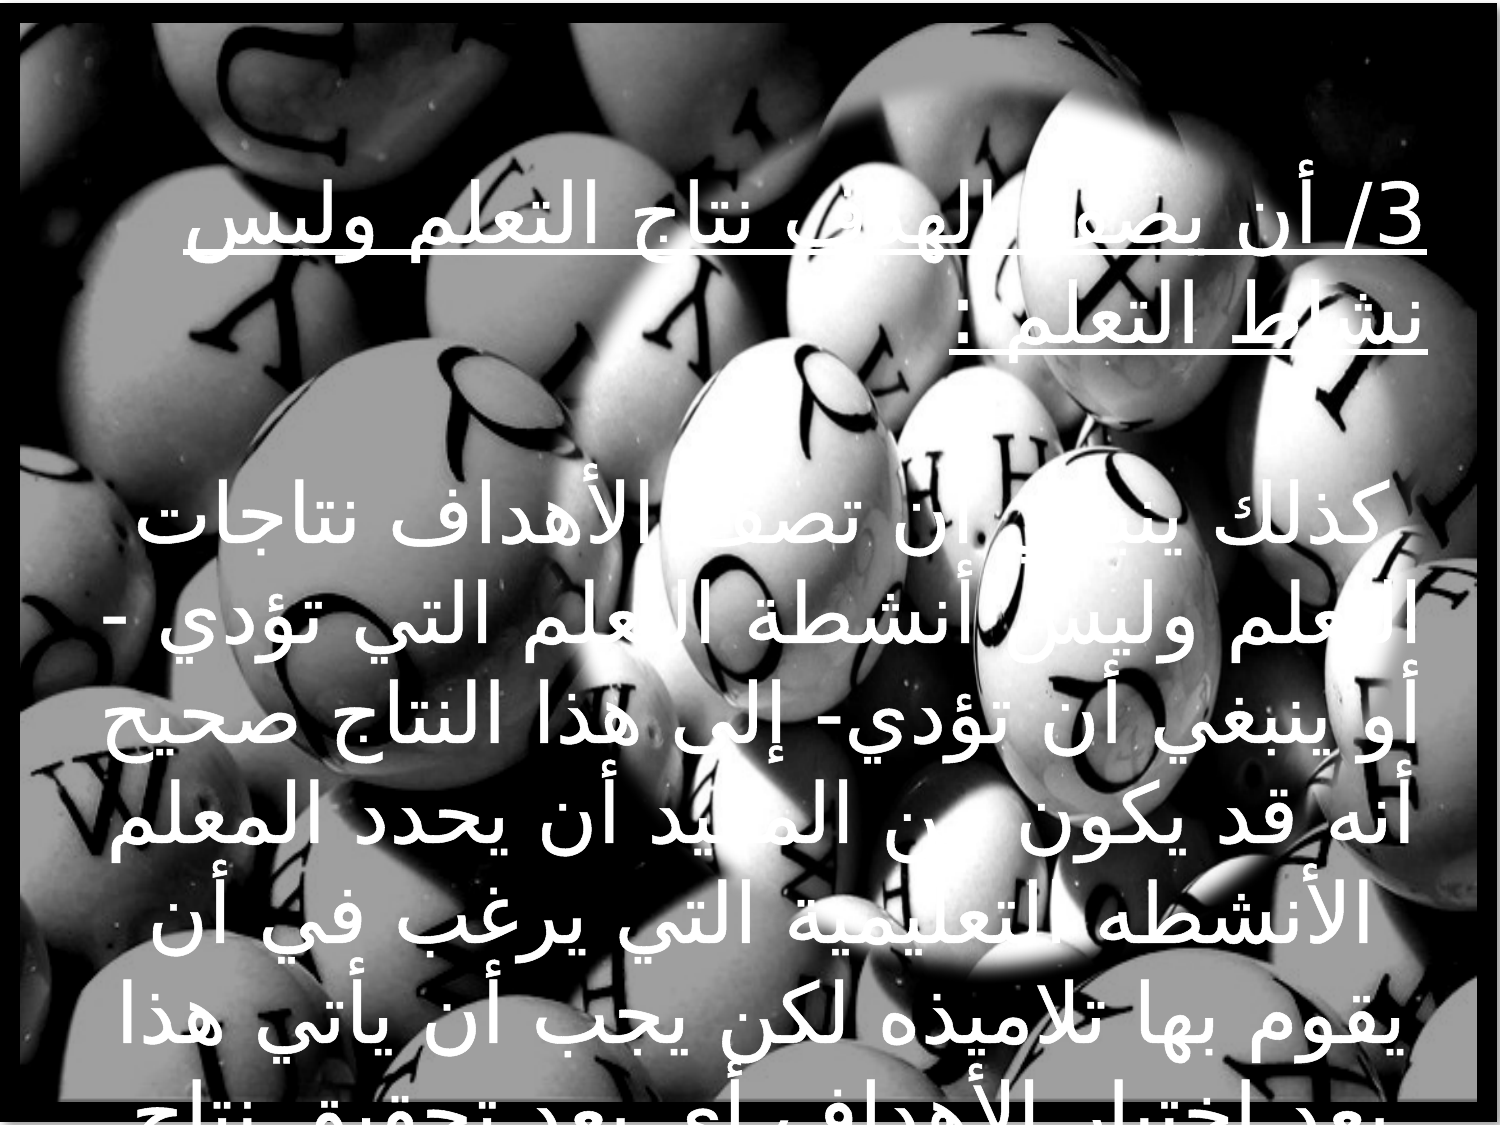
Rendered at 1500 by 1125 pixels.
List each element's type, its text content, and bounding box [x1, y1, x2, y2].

text_box 3/ أن يصف الهدف نتاج التعلم وليس نشاط التعلم : كذلك ينبغي أن تصف الأهداف نتاجات التعلم وليس أنشطة التعلم التي تؤدي -أو ينبغي أن تؤدي- إلى هذا النتاج صحيح أنه قد يكون من المفيد أن يحدد المعلم الأنشطه التعليمية التي يرغب في أن يقوم بها تلاميذه لكن يجب أن يأتي هذا بعد اختيار الأهداف أي بعد تحقيق نتاج التعلم الذي يرغب في تحقيقه لدى تلاميذه لذلك ينبغي عليه ان يعرف الفرق بين الهدف الذي يصف نتاج التعلم وذلك الذي يصف نشاط التعلم.. [82, 1111, 1442, 1125]
picture [19, 23, 1477, 1102]
